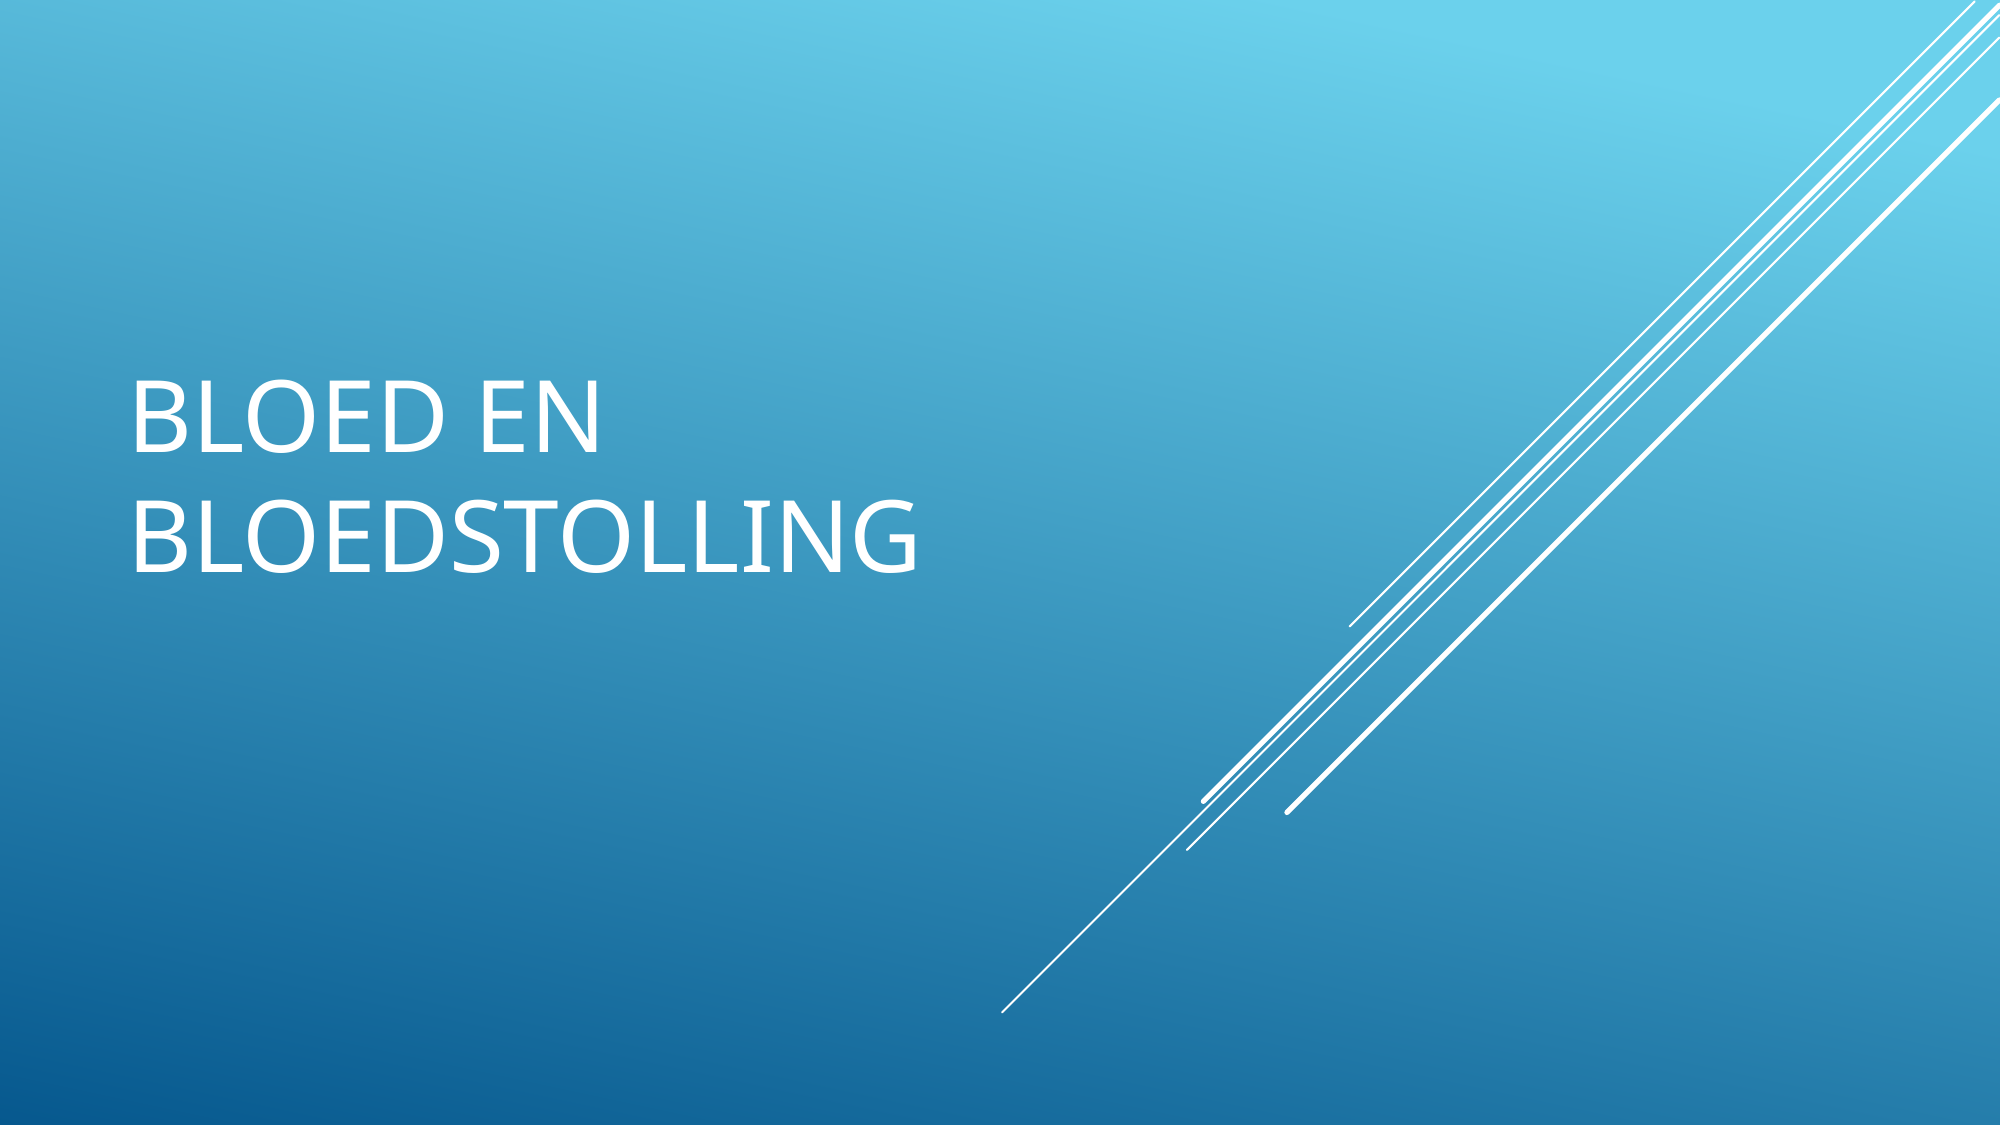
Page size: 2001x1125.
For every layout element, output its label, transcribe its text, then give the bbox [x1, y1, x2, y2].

title Bloed en bloedstolling [112, 112, 1425, 600]
